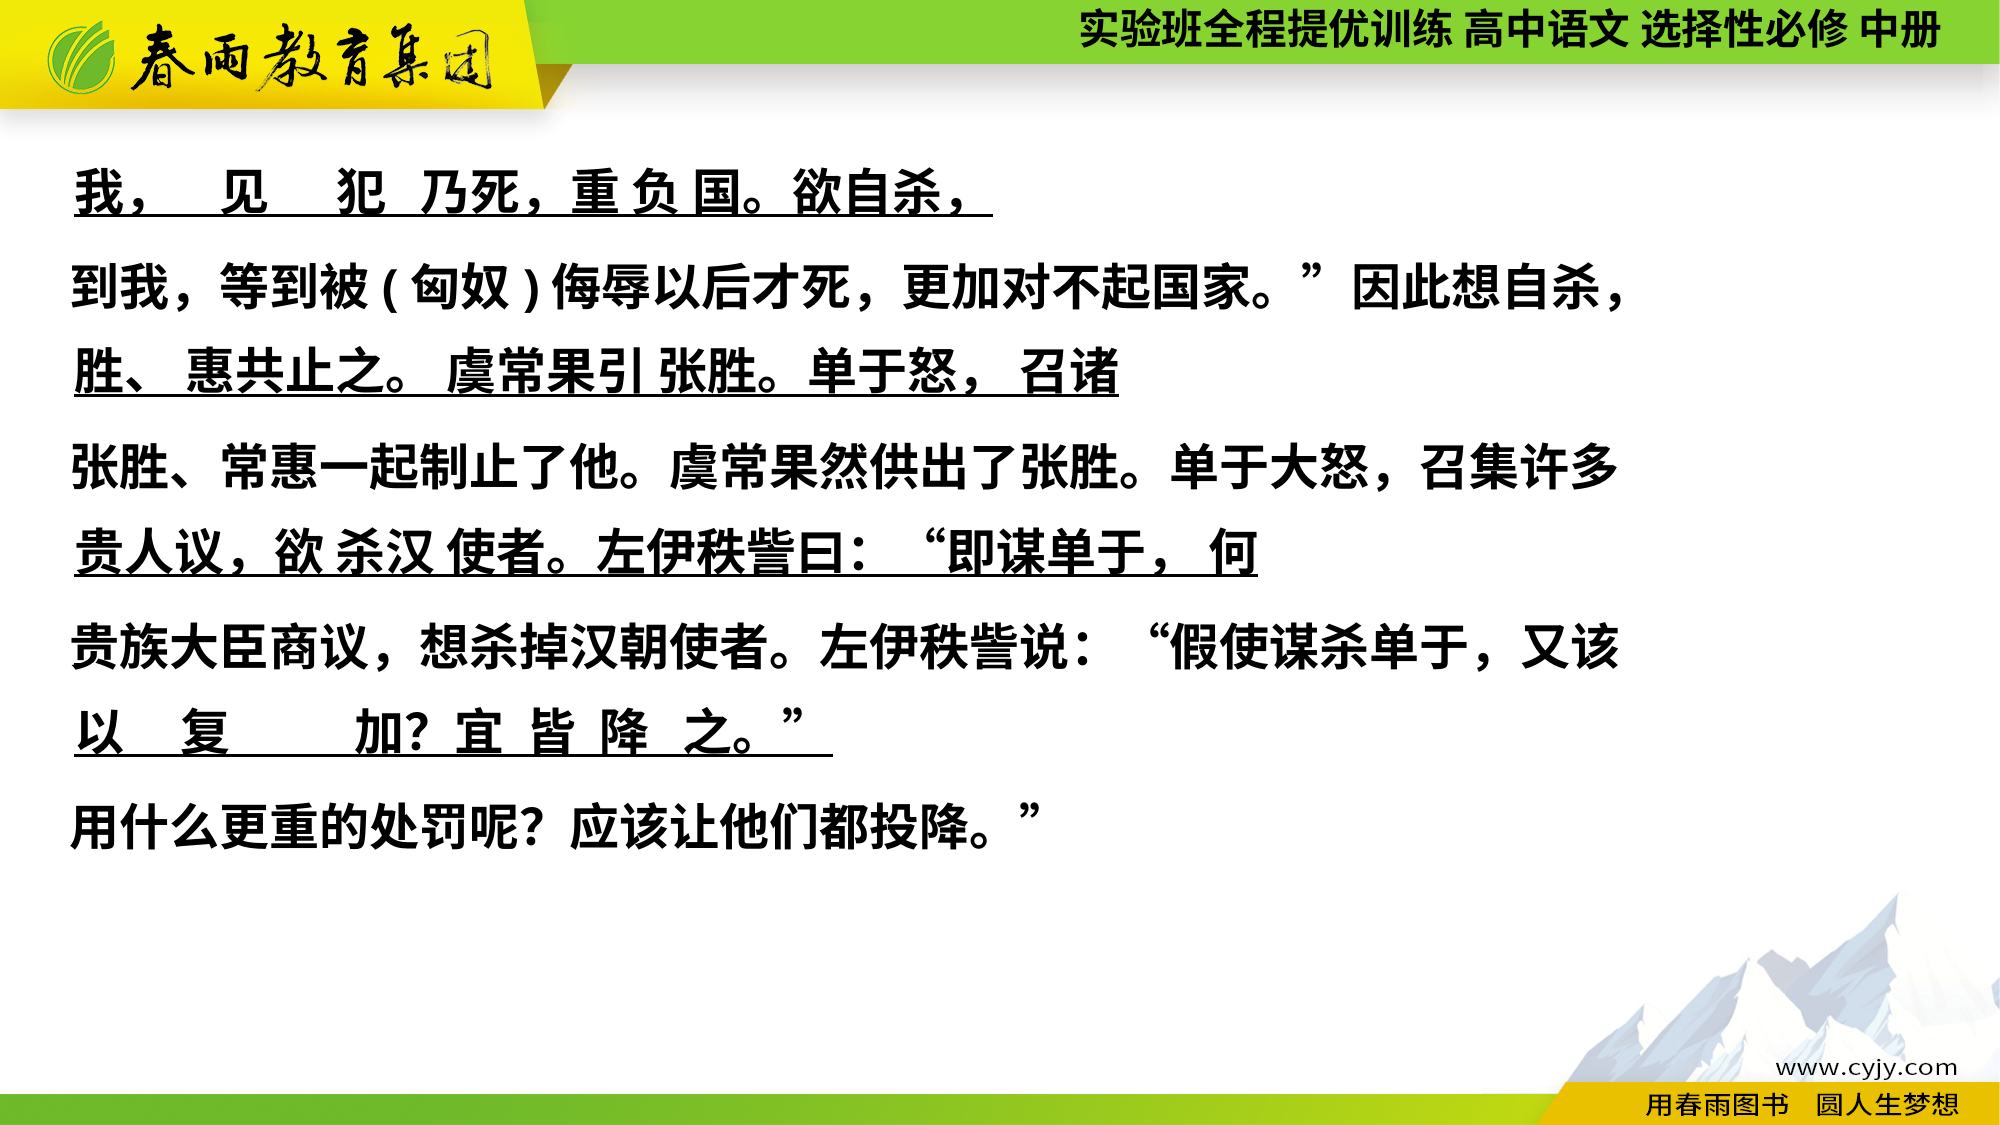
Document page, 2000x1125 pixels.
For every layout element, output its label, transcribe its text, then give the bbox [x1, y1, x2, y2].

picture [0, 0, 2000, 1125]
text_box 到我，等到被(匈奴)侮辱以后才死，更加对不起国家。”因此想自杀， 张胜、常惠一起制止了他。虞常果然供出了张胜。单于大怒，召集许多 贵族大臣商议，想杀掉汉朝使者。左伊秩訾说：“假使谋杀单于，又该 用什么更重的处罚呢？应该让他们都投降。” [54, 218, 1939, 864]
